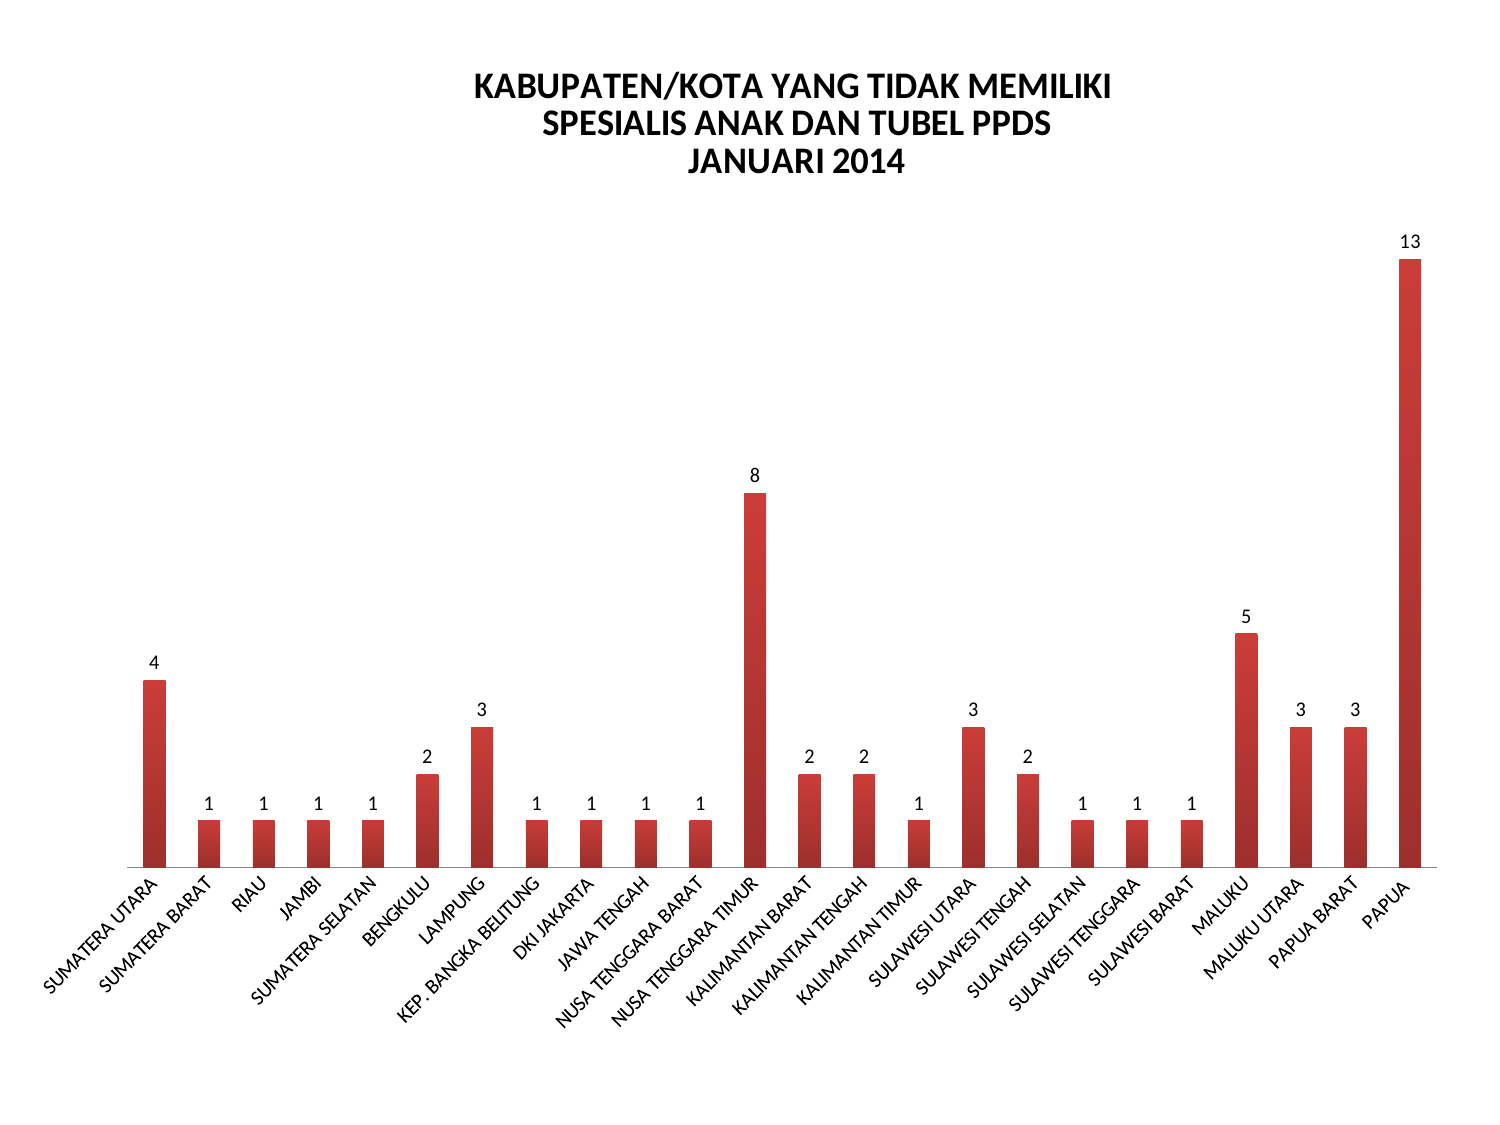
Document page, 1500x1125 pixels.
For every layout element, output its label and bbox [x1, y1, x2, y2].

chart [39, 48, 1461, 1077]
